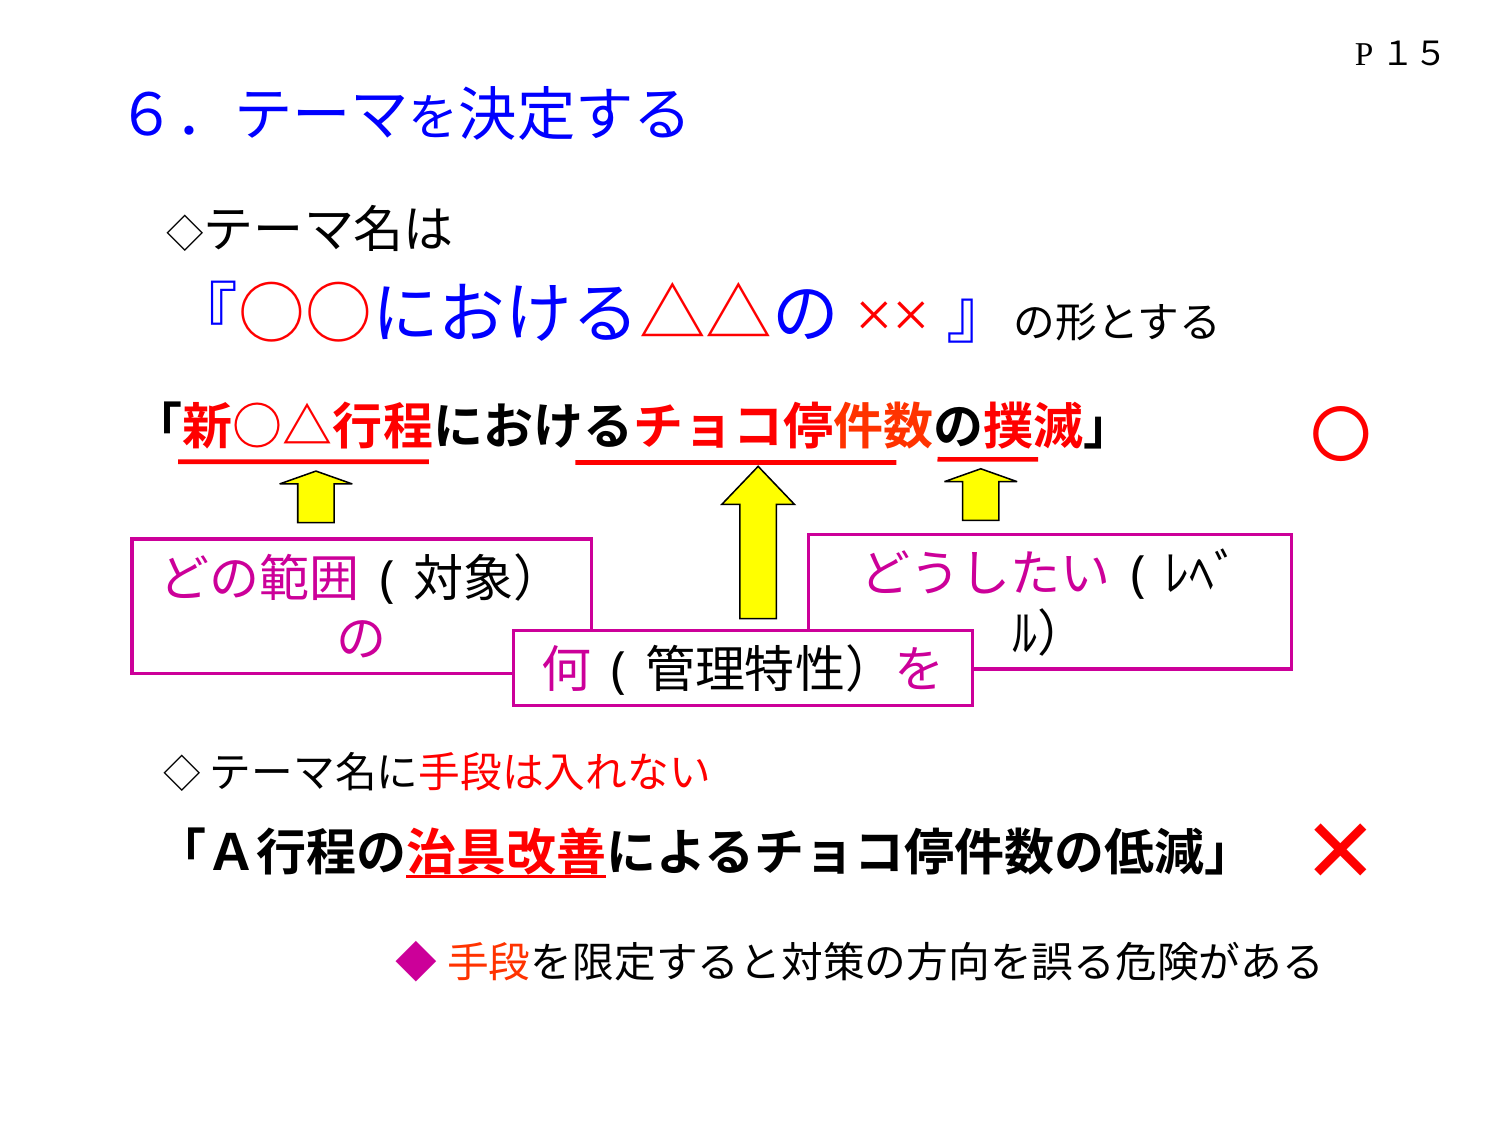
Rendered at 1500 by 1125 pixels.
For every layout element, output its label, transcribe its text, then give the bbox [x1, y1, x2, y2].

text_box P１５ [1340, 24, 1500, 80]
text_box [131, 339, 1451, 709]
title ６．テーマを決定する [70, 73, 740, 151]
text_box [148, 738, 1459, 925]
subtitle ◇テーマ名は 『○○における△△の××』の形とする [90, 189, 1427, 372]
text_box ◆手段を限定すると対策の方向を誤る危険がある [380, 928, 1339, 994]
